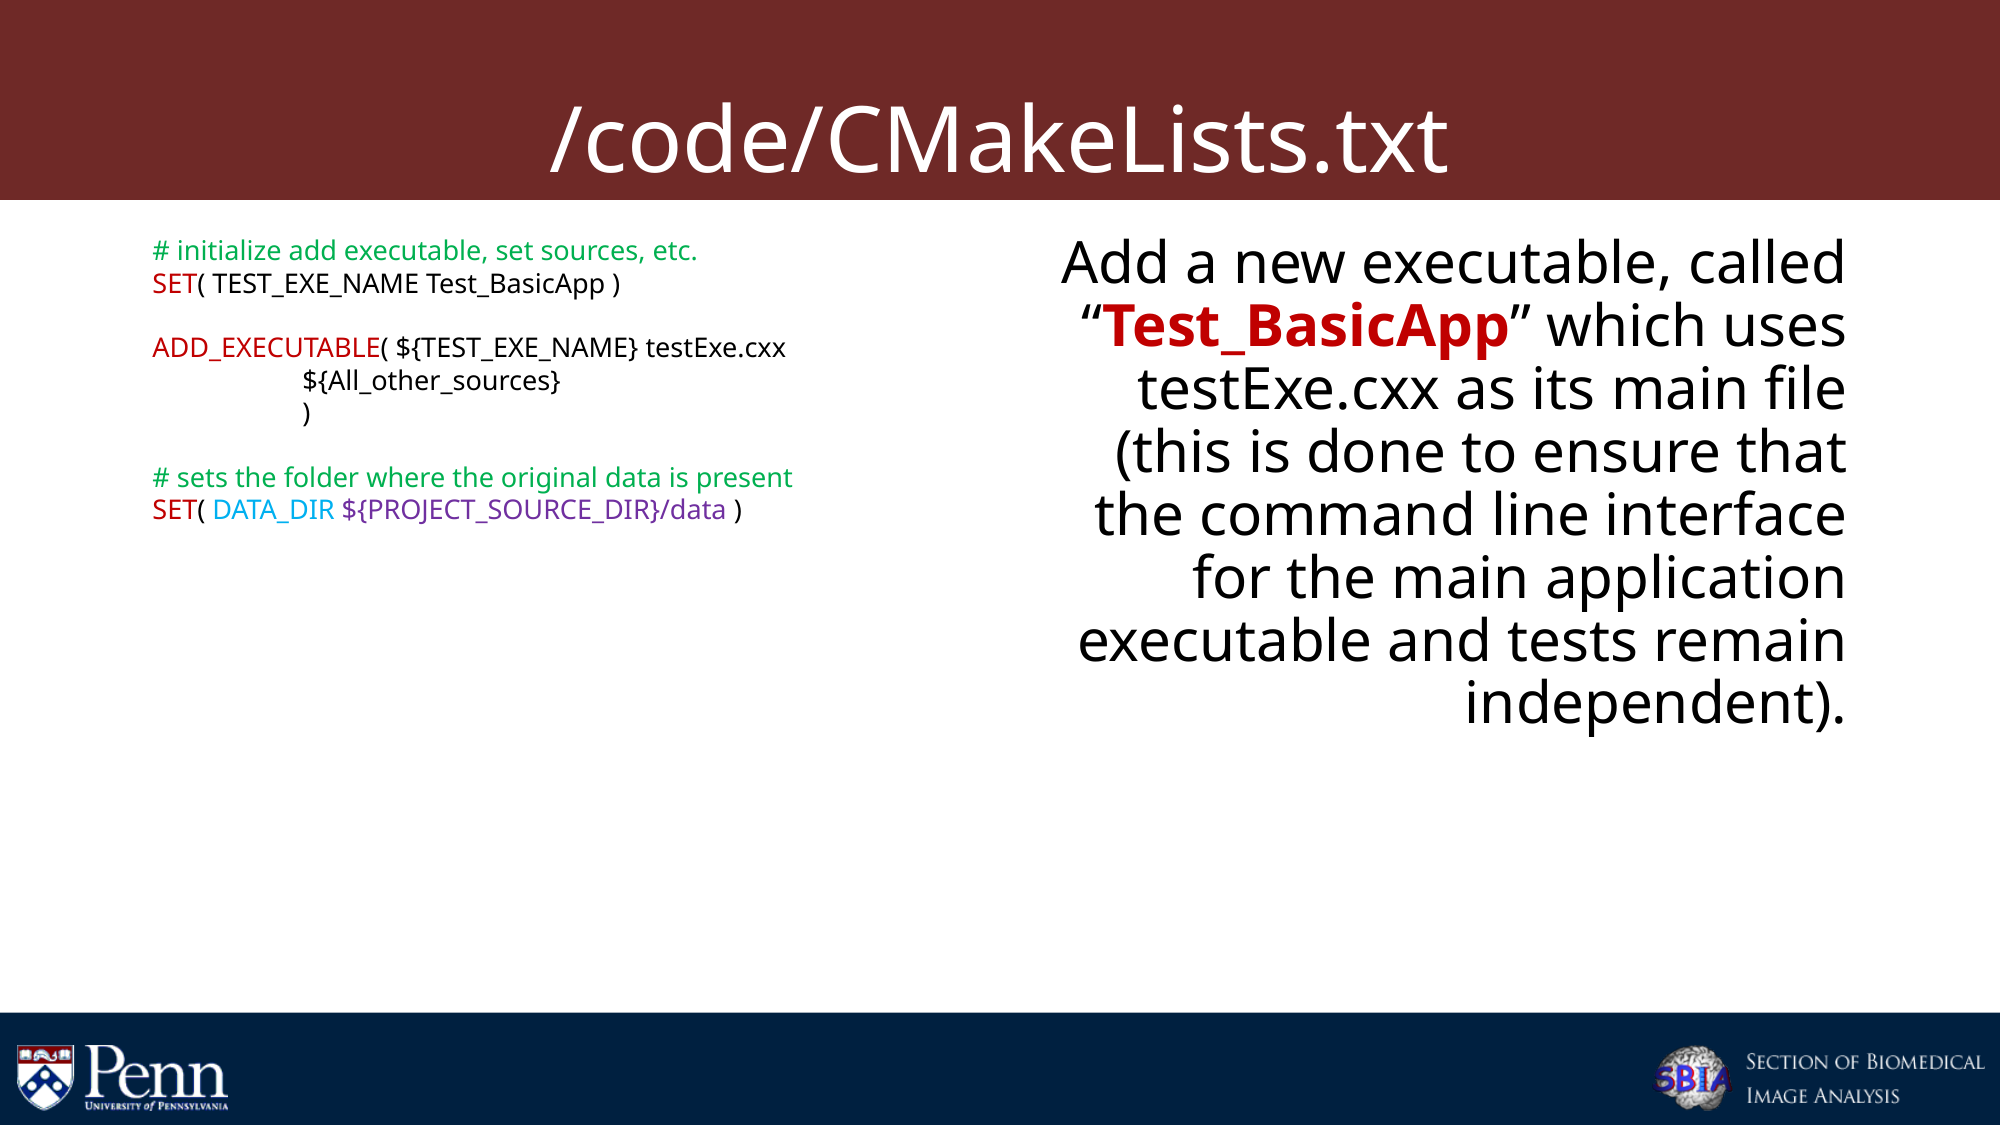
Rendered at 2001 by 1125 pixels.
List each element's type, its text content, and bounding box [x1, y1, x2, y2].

list # initialize add executable, set sources, etc. SET( TEST_EXE_NAME Test_BasicApp ) ADD_EXECUTABLE( ${TEST_EXE_NAME} testExe.cxx ${All_other_sources} ) # sets the folder where the original data is present SET( DATA_DIR ${PROJECT_SOURCE_DIR}/data ) # Test that usage prints properly ADD_TEST( NAME Project_Test COMMAND ${TEST_EXE_NAME} -runTest ${DATA_DIR}/testImage.nii.gz ) [137, 226, 985, 987]
picture [1652, 1044, 1985, 1112]
title /code/CMakeLists.txt [137, 0, 1863, 200]
list Add a new executable, called “Test_BasicApp” which uses testExe.cxx as its main file (this is done to ensure that the command line interface for the main application executable and tests remain independent). [1012, 226, 1863, 987]
picture [17, 1045, 228, 1111]
